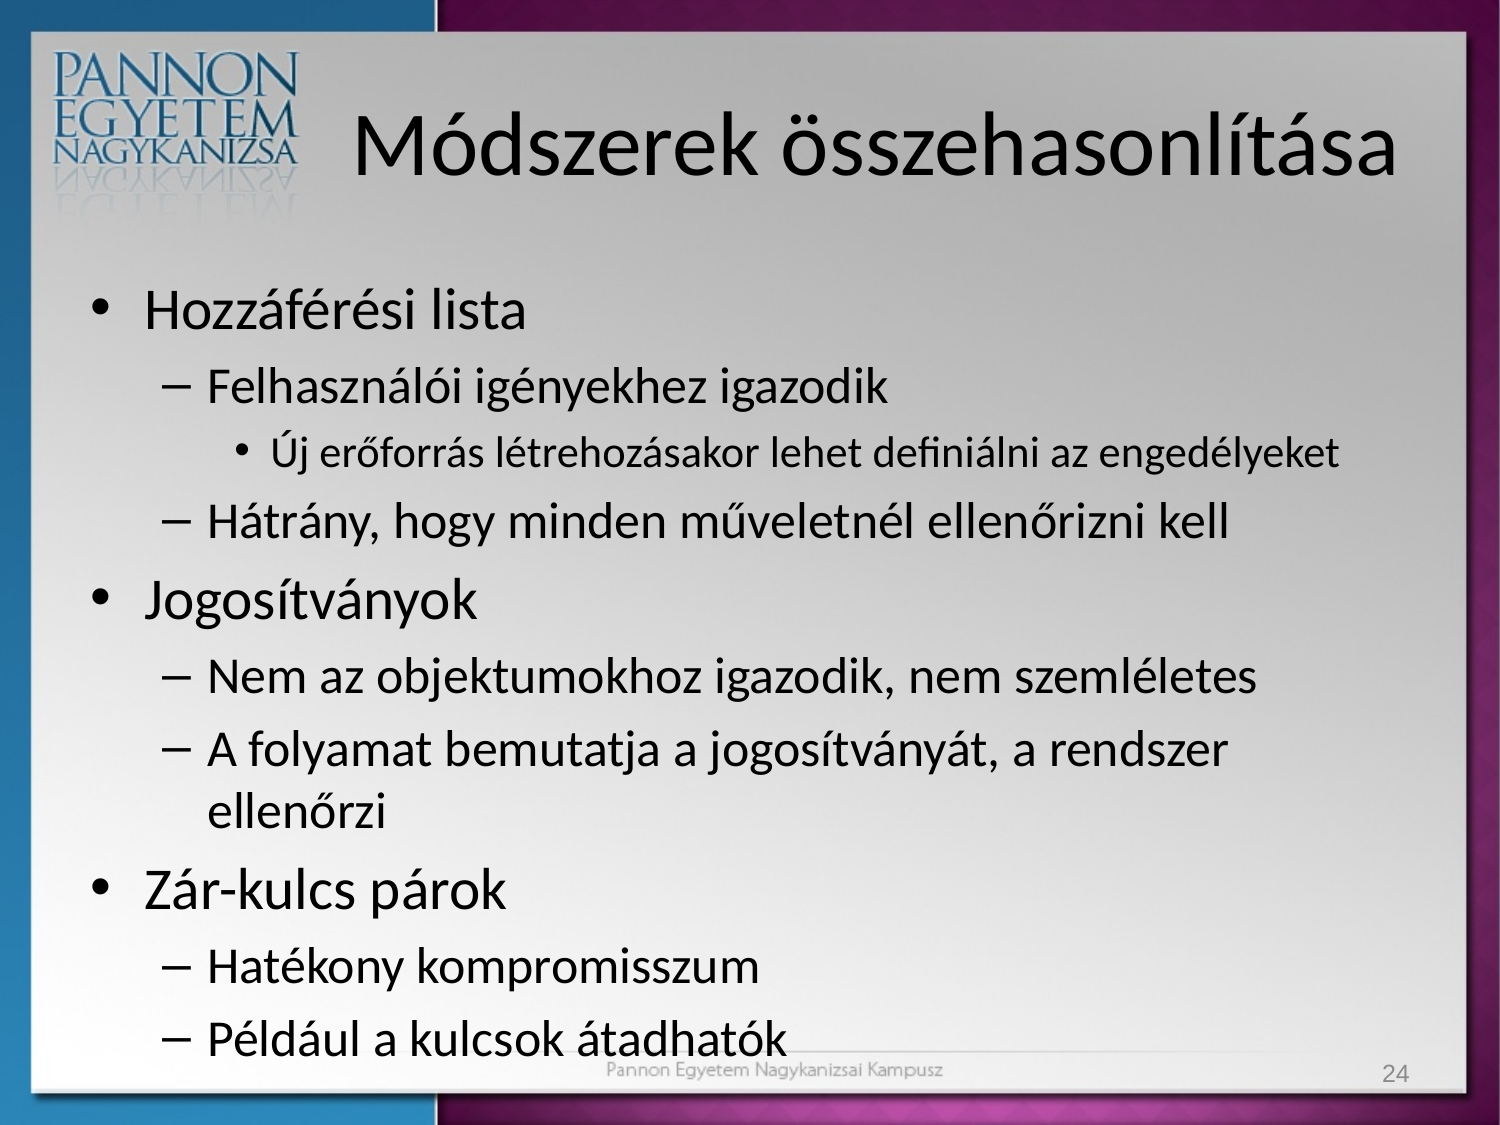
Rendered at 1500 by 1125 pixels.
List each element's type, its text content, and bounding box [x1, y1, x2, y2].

slide_number 24 [1074, 1042, 1425, 1103]
title Módszerek összehasonlítása [328, 45, 1425, 233]
list Hozzáférési lista Felhasználói igényekhez igazodik Új erőforrás létrehozásakor lehet definiálni az engedélyeket Hátrány, hogy minden műveletnél ellenőrizni kell Jogosítványok Nem az objektumokhoz igazodik, nem szemléletes A folyamat bemutatja a jogosítványát, a rendszer ellenőrzi Zár-kulcs párok Hatékony kompromisszum Például a kulcsok átadhatók [75, 262, 1425, 1075]
picture [0, 0, 1500, 1125]
